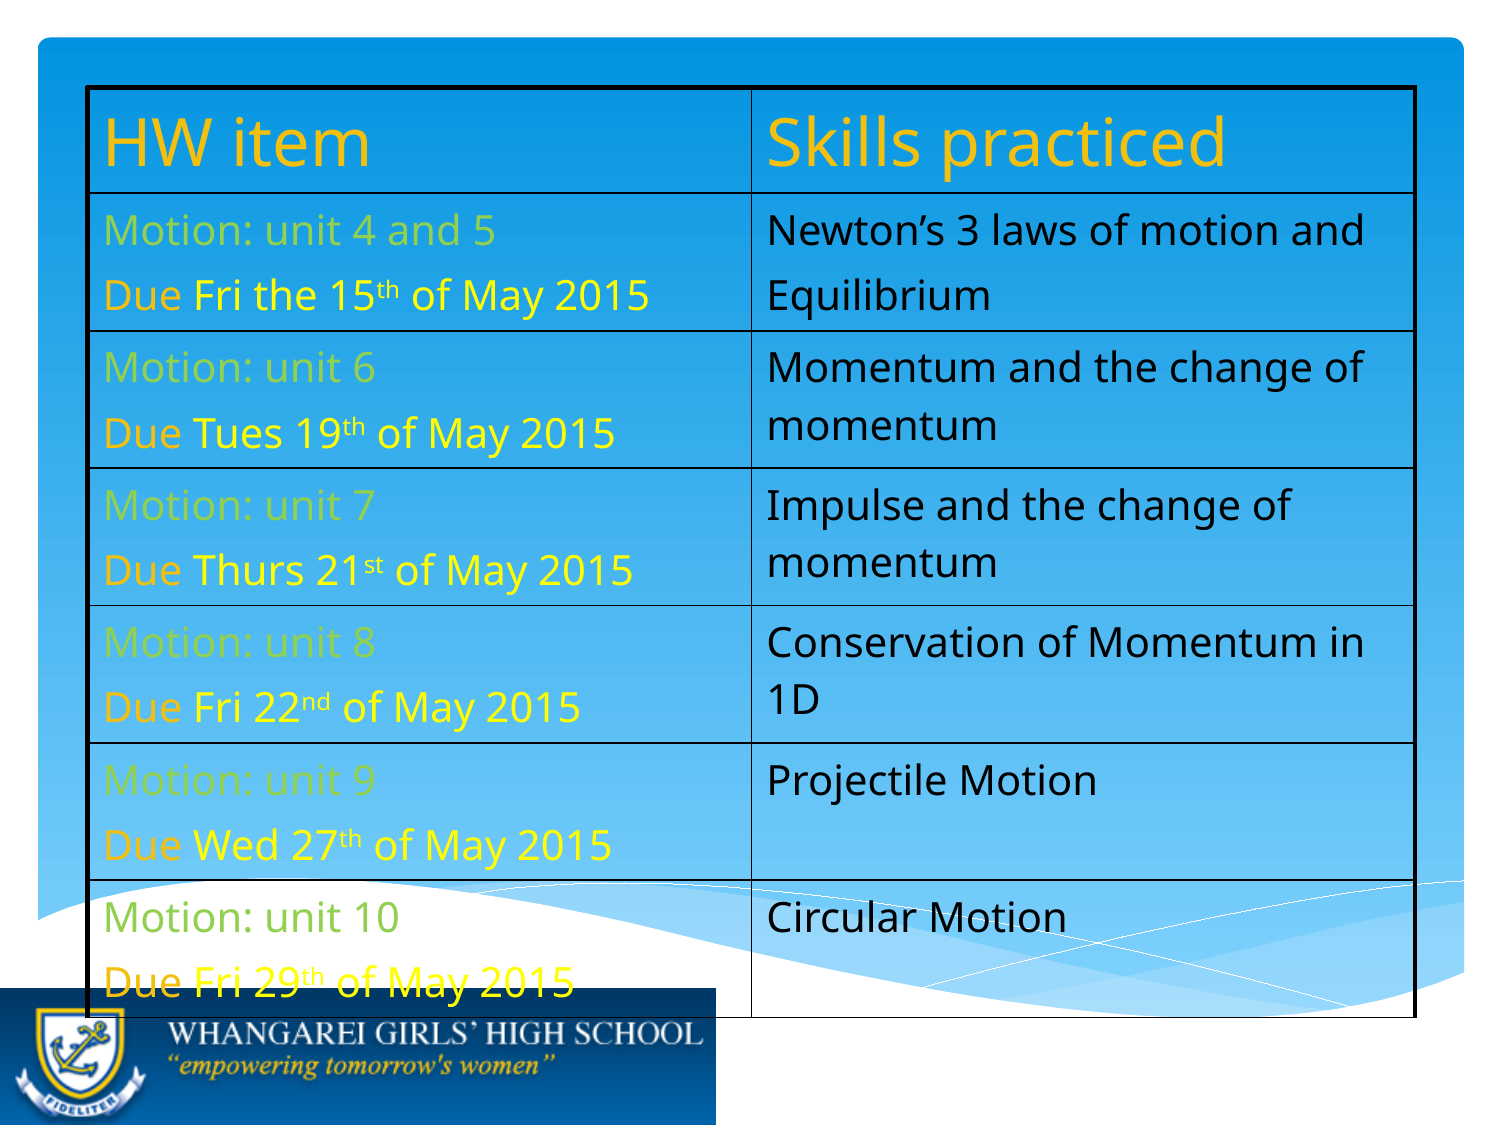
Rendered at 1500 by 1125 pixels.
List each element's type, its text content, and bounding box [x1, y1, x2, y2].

table_cell Motion: unit 9 Due Wed 27th of May 2015 [90, 744, 751, 879]
table_cell Motion: unit 10 Due Fri 29th of May 2015 [90, 881, 751, 1017]
table_cell Motion: unit 4 and 5 Due Fri the 15th of May 2015 [90, 194, 751, 330]
picture [0, 987, 716, 1125]
table_cell Motion: unit 6 Due Tues 19th of May 2015 [90, 332, 751, 467]
table_cell Projectile Motion [752, 744, 1413, 879]
table_cell Motion: unit 8 Due Fri 22nd of May 2015 [90, 606, 751, 742]
table_cell Newton’s 3 laws of motion and Equilibrium [752, 194, 1413, 330]
table_cell Impulse and the change of momentum [752, 469, 1413, 605]
table_cell Circular Motion [752, 881, 1413, 1017]
table_header HW item [90, 90, 751, 192]
table_header Skills practiced [752, 90, 1413, 192]
table_cell Conservation of Momentum in 1D [752, 606, 1413, 742]
table_cell Momentum and the change of momentum [752, 332, 1413, 467]
table_cell Motion: unit 7 Due Thurs 21st of May 2015 [90, 469, 751, 605]
